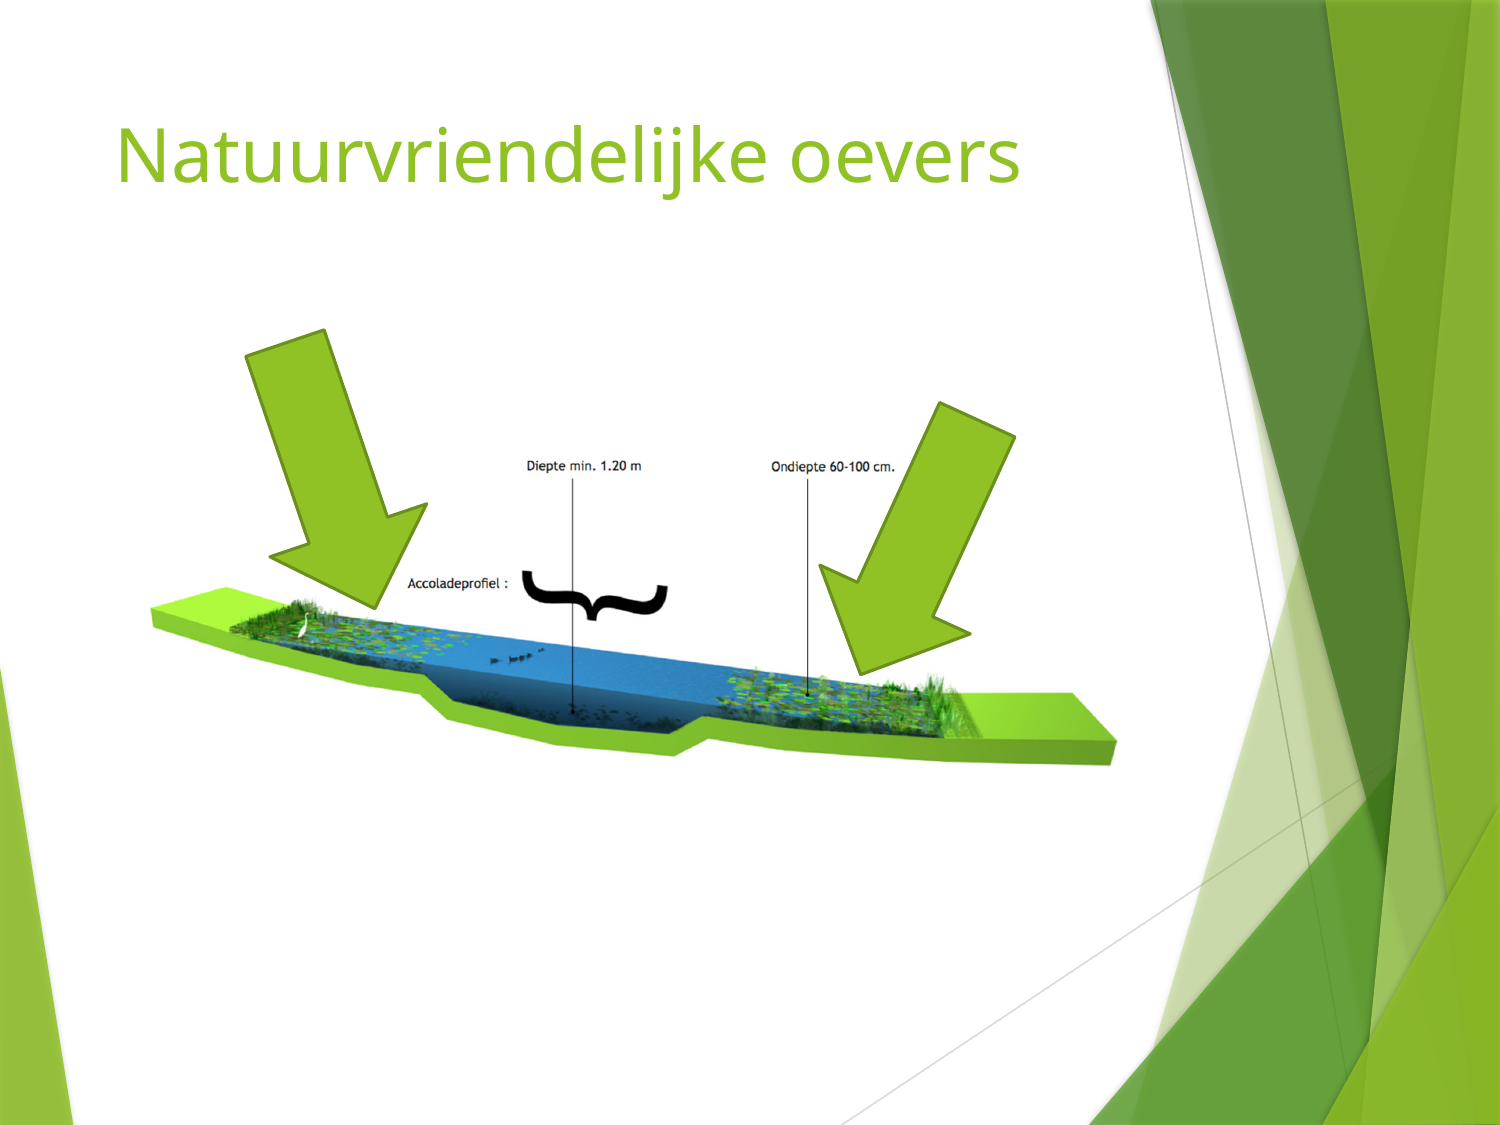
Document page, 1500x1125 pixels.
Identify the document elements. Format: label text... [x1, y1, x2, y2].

picture [99, 316, 1142, 909]
title Natuurvriendelijke oevers [99, 99, 1142, 316]
